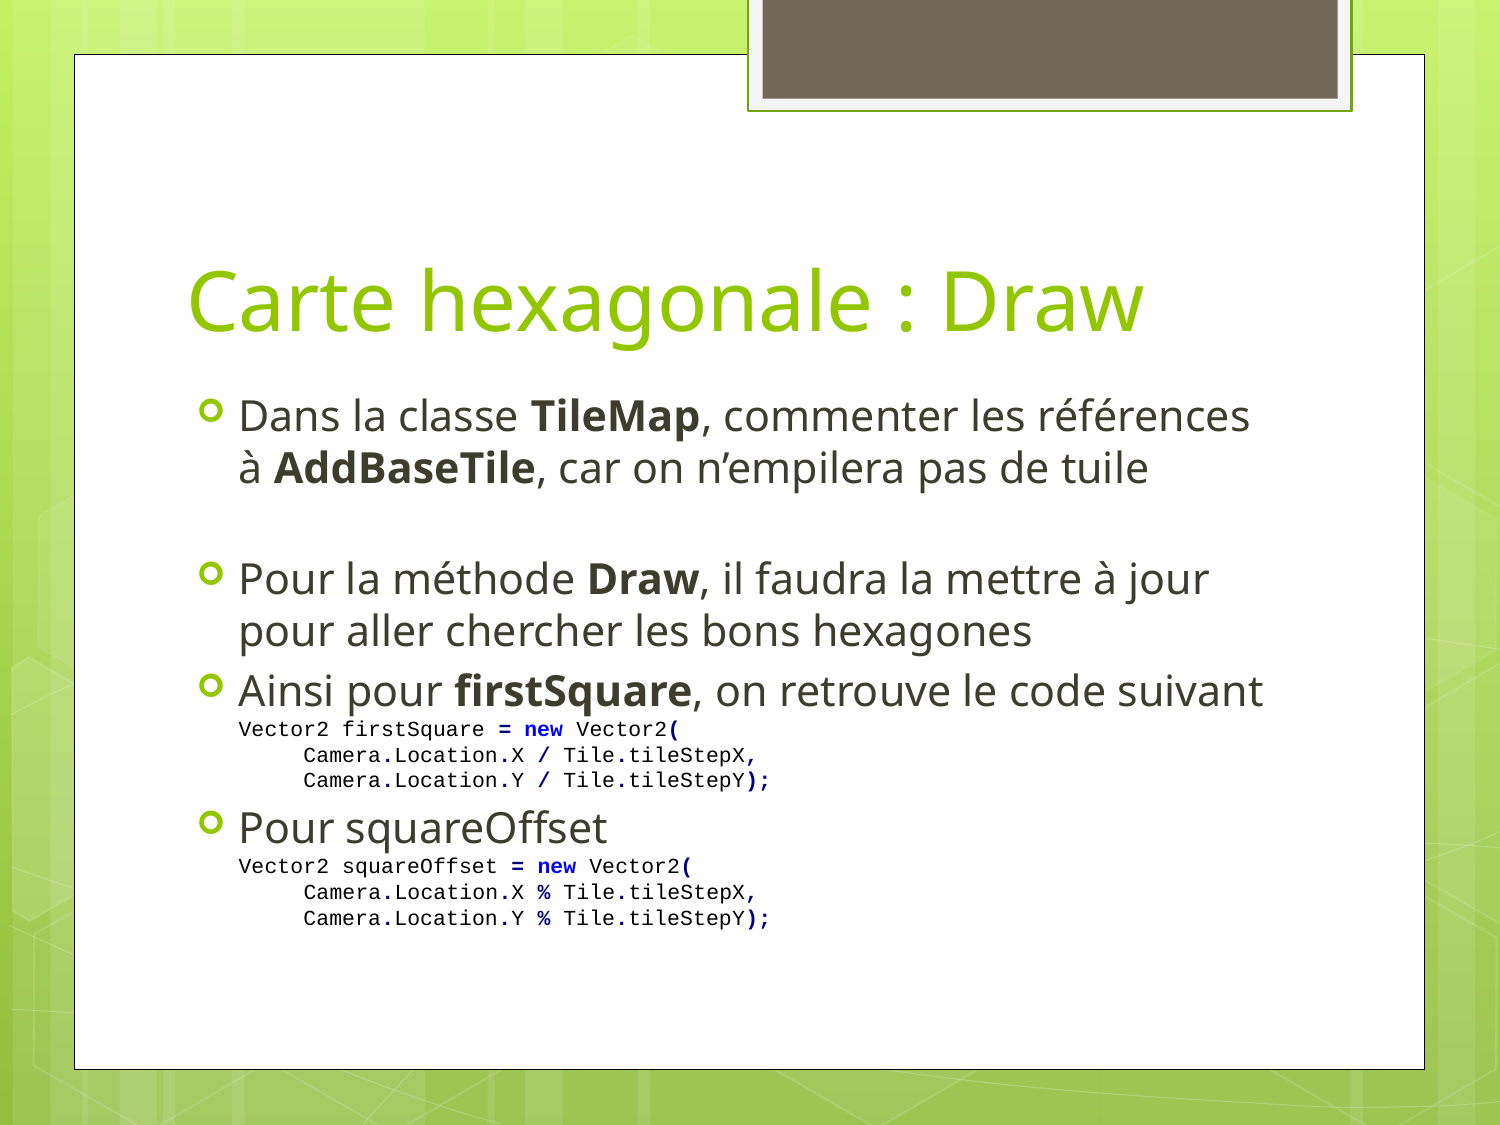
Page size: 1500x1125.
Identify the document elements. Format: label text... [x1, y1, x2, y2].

title Carte hexagonale : Draw [171, 168, 1324, 357]
list Dans la classe TileMap, commenter les références à AddBaseTile, car on n’empilera pas de tuile Pour la méthode Draw, il faudra la mettre à jour pour aller chercher les bons hexagones Ainsi pour firstSquare, on retrouve le code suivant Vector2 firstSquare = new Vector2( Camera.Location.X / Tile.tileStepX, Camera.Location.Y / Tile.tileStepY); Pour squareOffset Vector2 squareOffset = new Vector2( Camera.Location.X % Tile.tileStepX, Camera.Location.Y % Tile.tileStepY); [171, 381, 1283, 957]
